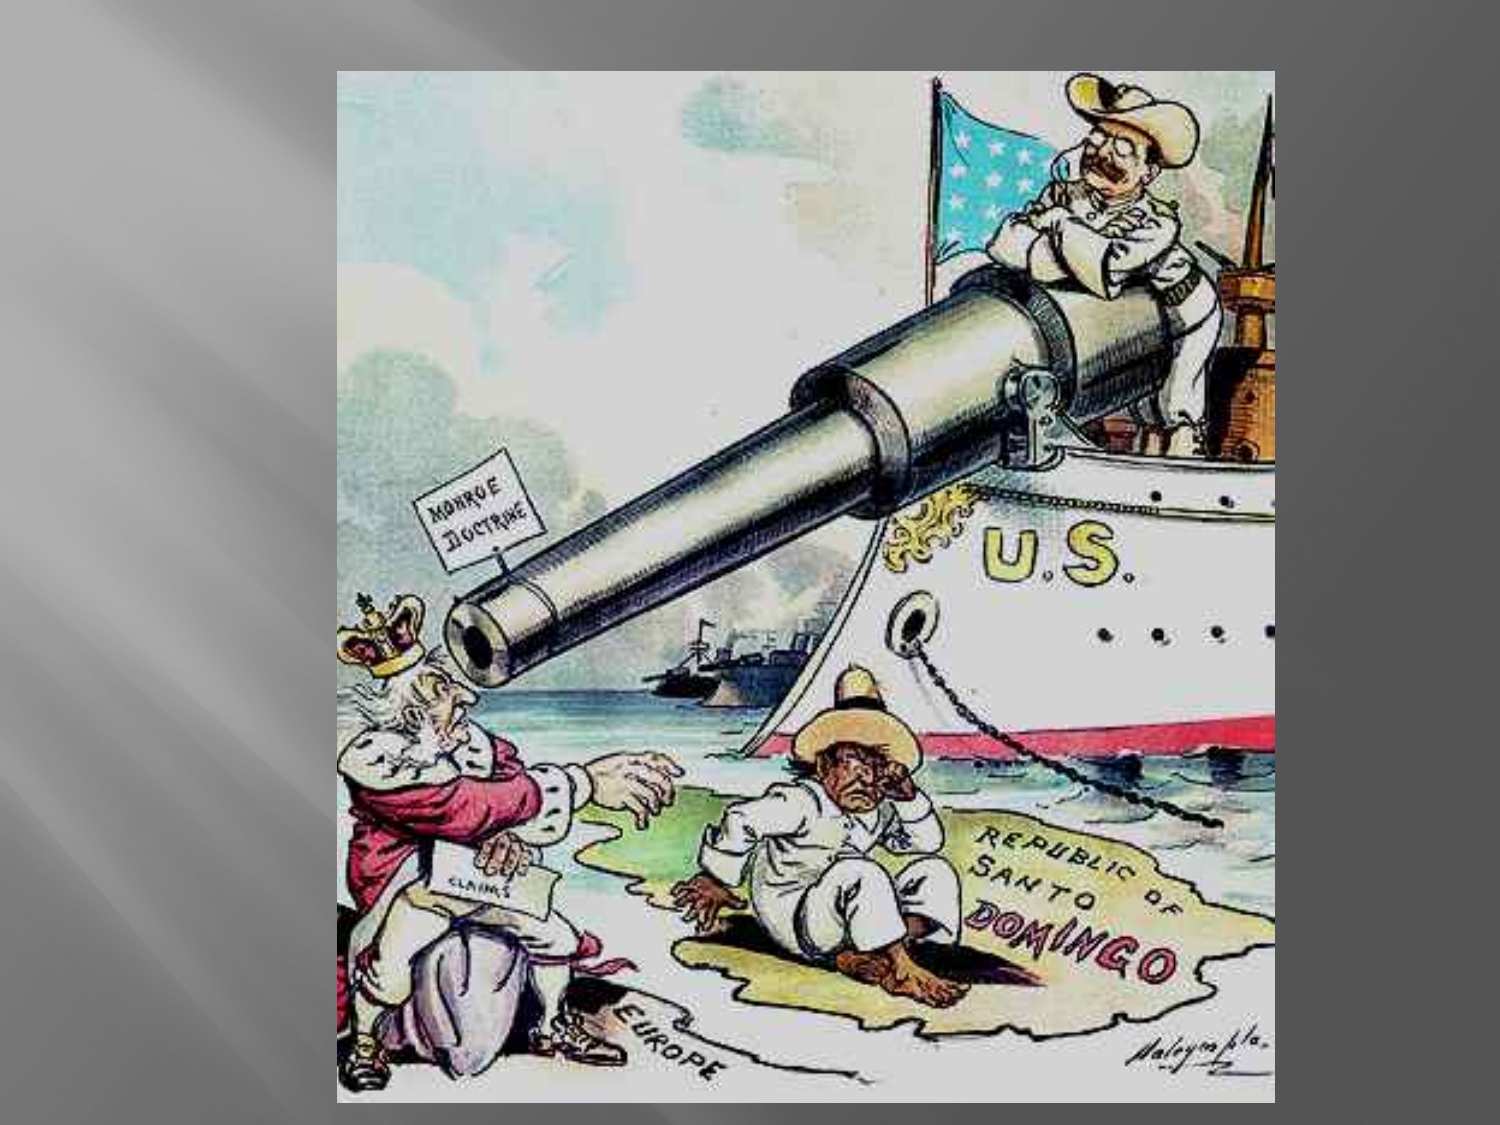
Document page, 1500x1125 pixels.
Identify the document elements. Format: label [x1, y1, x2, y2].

list [337, 70, 1276, 1103]
